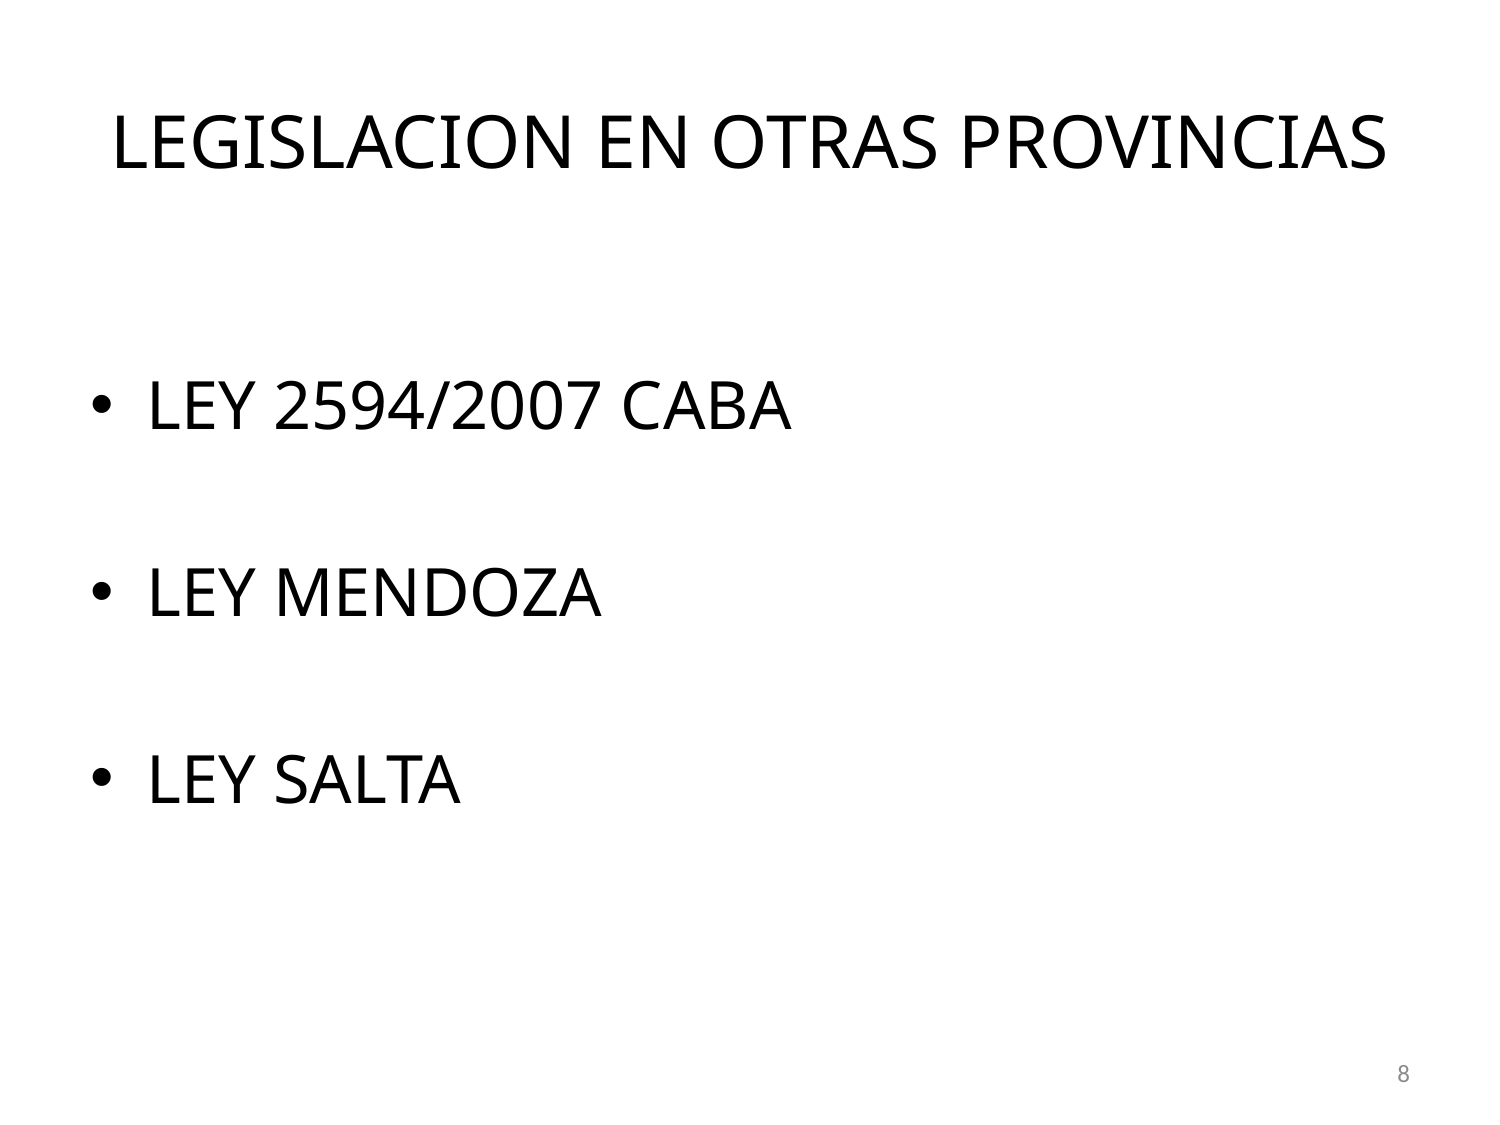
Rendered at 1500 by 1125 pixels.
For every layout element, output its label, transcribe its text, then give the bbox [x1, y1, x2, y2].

list LEY 2594/2007 CABA LEY MENDOZA LEY SALTA [75, 262, 1425, 1005]
slide_number 8 [1074, 1042, 1425, 1103]
title LEGISLACION EN OTRAS PROVINCIAS [75, 45, 1425, 233]
